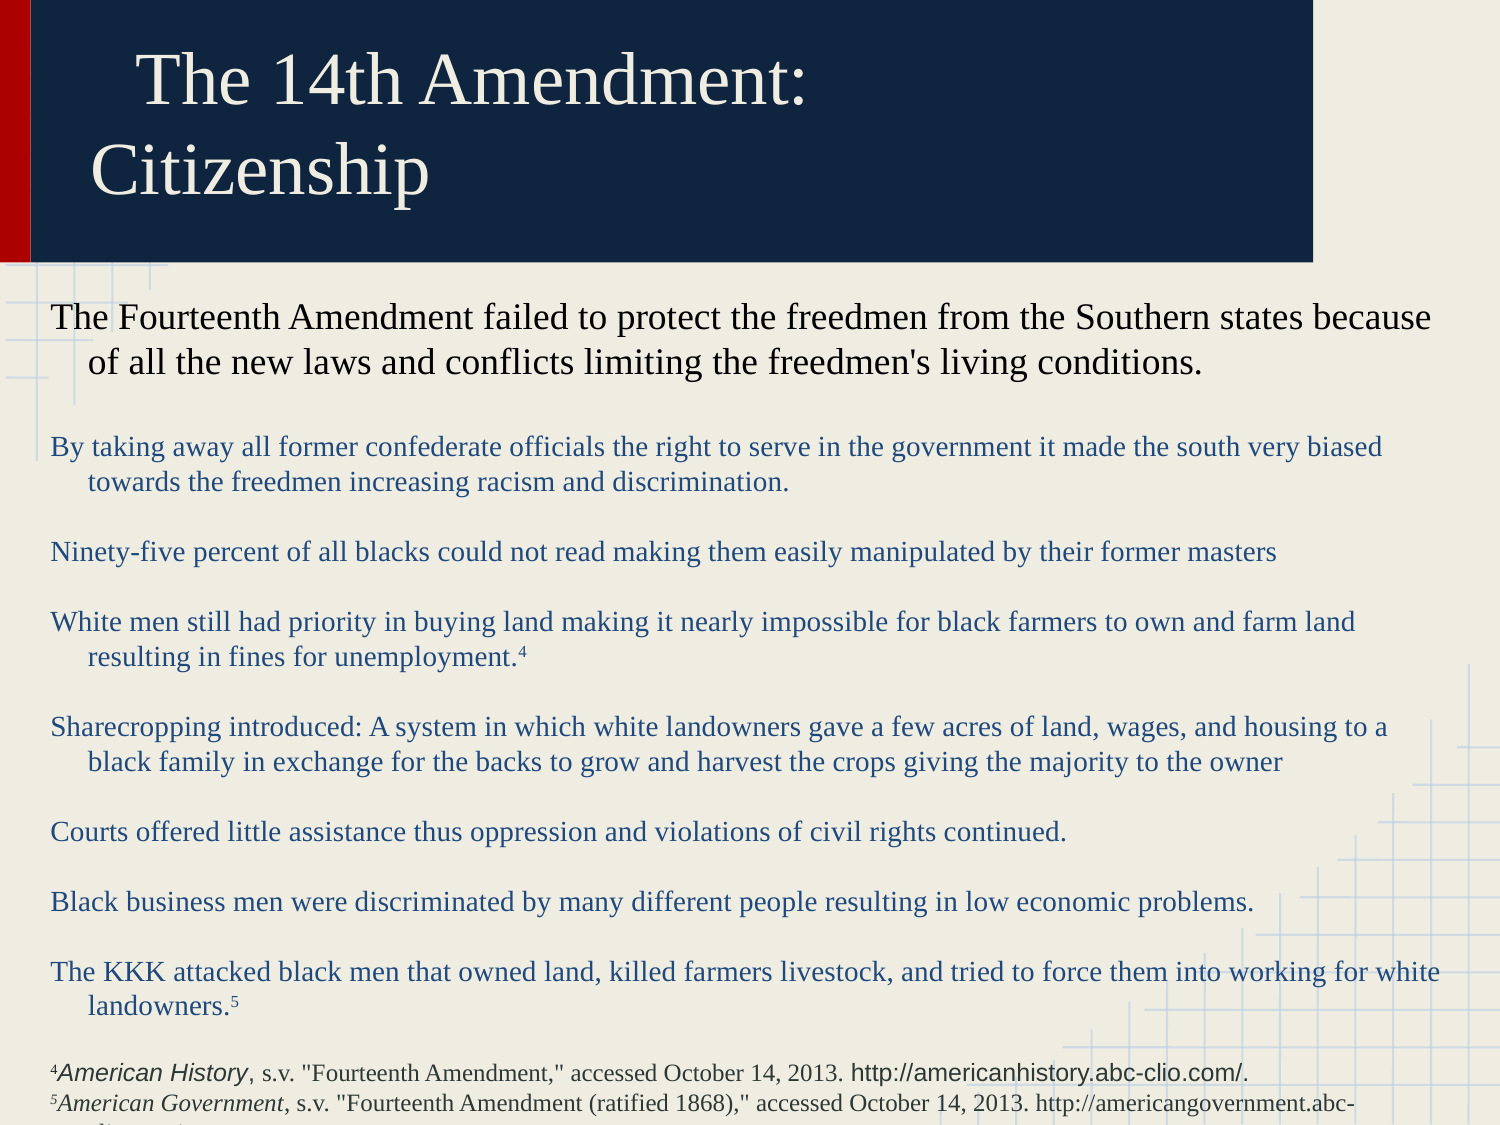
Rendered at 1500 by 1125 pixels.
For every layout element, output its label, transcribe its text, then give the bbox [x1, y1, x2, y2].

title The 14th Amendment: Citizenship [75, 22, 1114, 225]
list The Fourteenth Amendment failed to protect the freedmen from the Southern states because of all the new laws and conflicts limiting the freedmen's living conditions. By taking away all former confederate officials the right to serve in the government it made the south very biased towards the freedmen increasing racism and discrimination. Ninety-five percent of all blacks could not read making them easily manipulated by their former masters White men still had priority in buying land making it nearly impossible for black farmers to own and farm land resulting in fines for unemployment.4 Sharecropping introduced: A system in which white landowners gave a few acres of land, wages, and housing to a black family in exchange for the backs to grow and harvest the crops giving the majority to the owner Courts offered little assistance thus oppression and violations of civil rights continued. Black business men were discriminated by many different people resulting in low economic problems. The KKK attacked black men that owned land, killed farmers livestock, and tried to force them into working for white landowners.5 4American History, s.v. "Fourteenth Amendment," accessed October 14, 2013. http://americanhistory.abc-clio.com/. 5American Government, s.v. "Fourteenth Amendment (ratified 1868)," accessed October 14, 2013. http://americangovernment.abc-clio.com/. [16, 277, 1468, 1125]
text_box [109, 1010, 1111, 1052]
